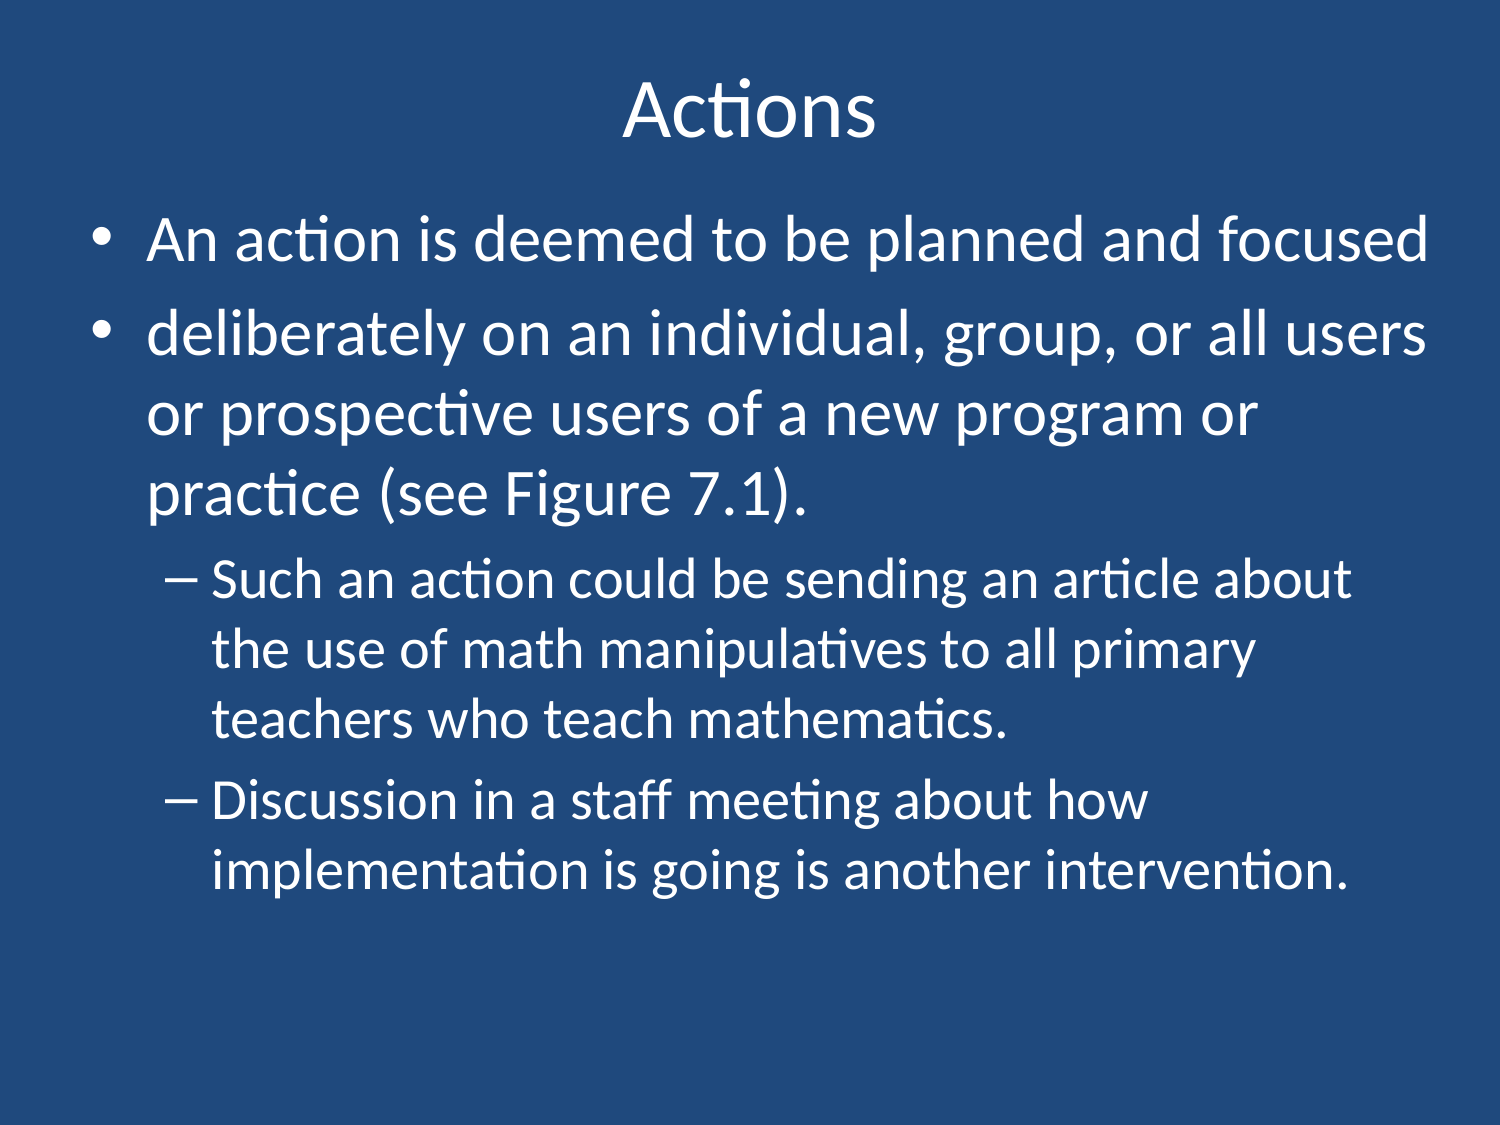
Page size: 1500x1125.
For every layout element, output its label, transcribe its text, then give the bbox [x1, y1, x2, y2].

list An action is deemed to be planned and focused deliberately on an individual, group, or all users or prospective users of a new program or practice (see Figure 7.1). Such an action could be sending an article about the use of math manipulatives to all primary teachers who teach mathematics. Discussion in a staff meeting about how implementation is going is another intervention. [75, 187, 1450, 1100]
title Actions [75, 45, 1425, 163]
